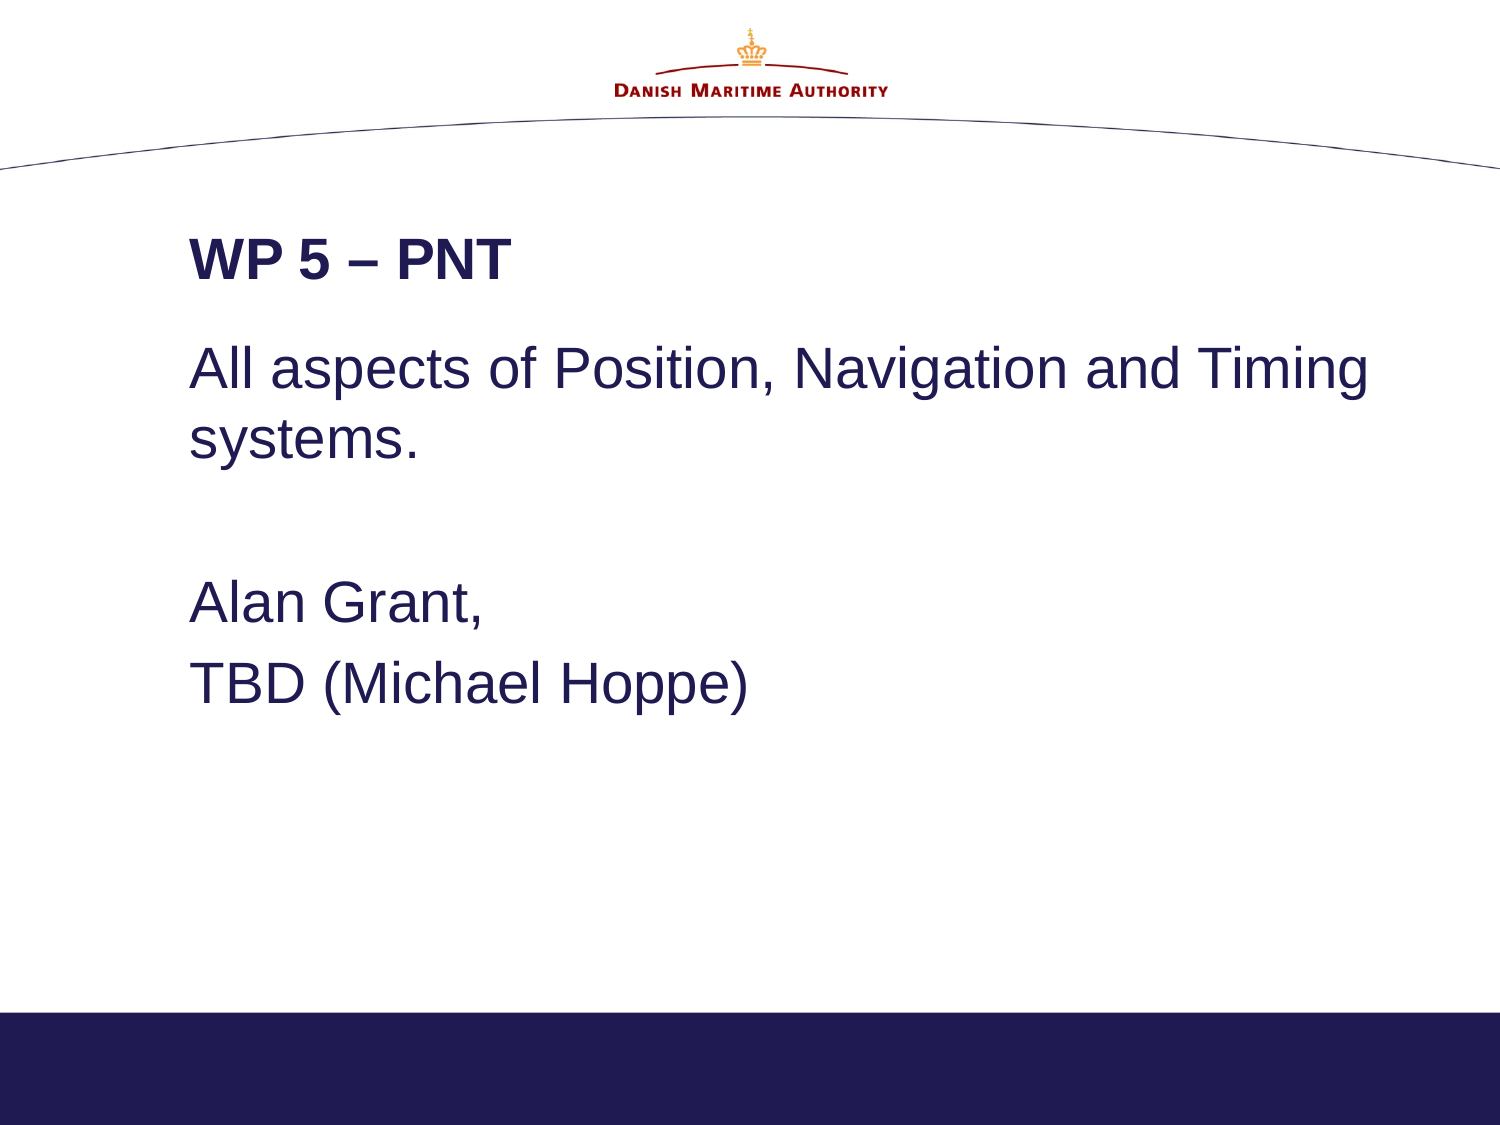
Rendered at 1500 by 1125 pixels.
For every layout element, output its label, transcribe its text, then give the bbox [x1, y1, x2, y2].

list All aspects of Position, Navigation and Timing systems. Alan Grant, TBD (Michael Hoppe) [174, 322, 1388, 988]
picture [0, 28, 1500, 184]
title WP 5 – PNT [174, 224, 1388, 288]
